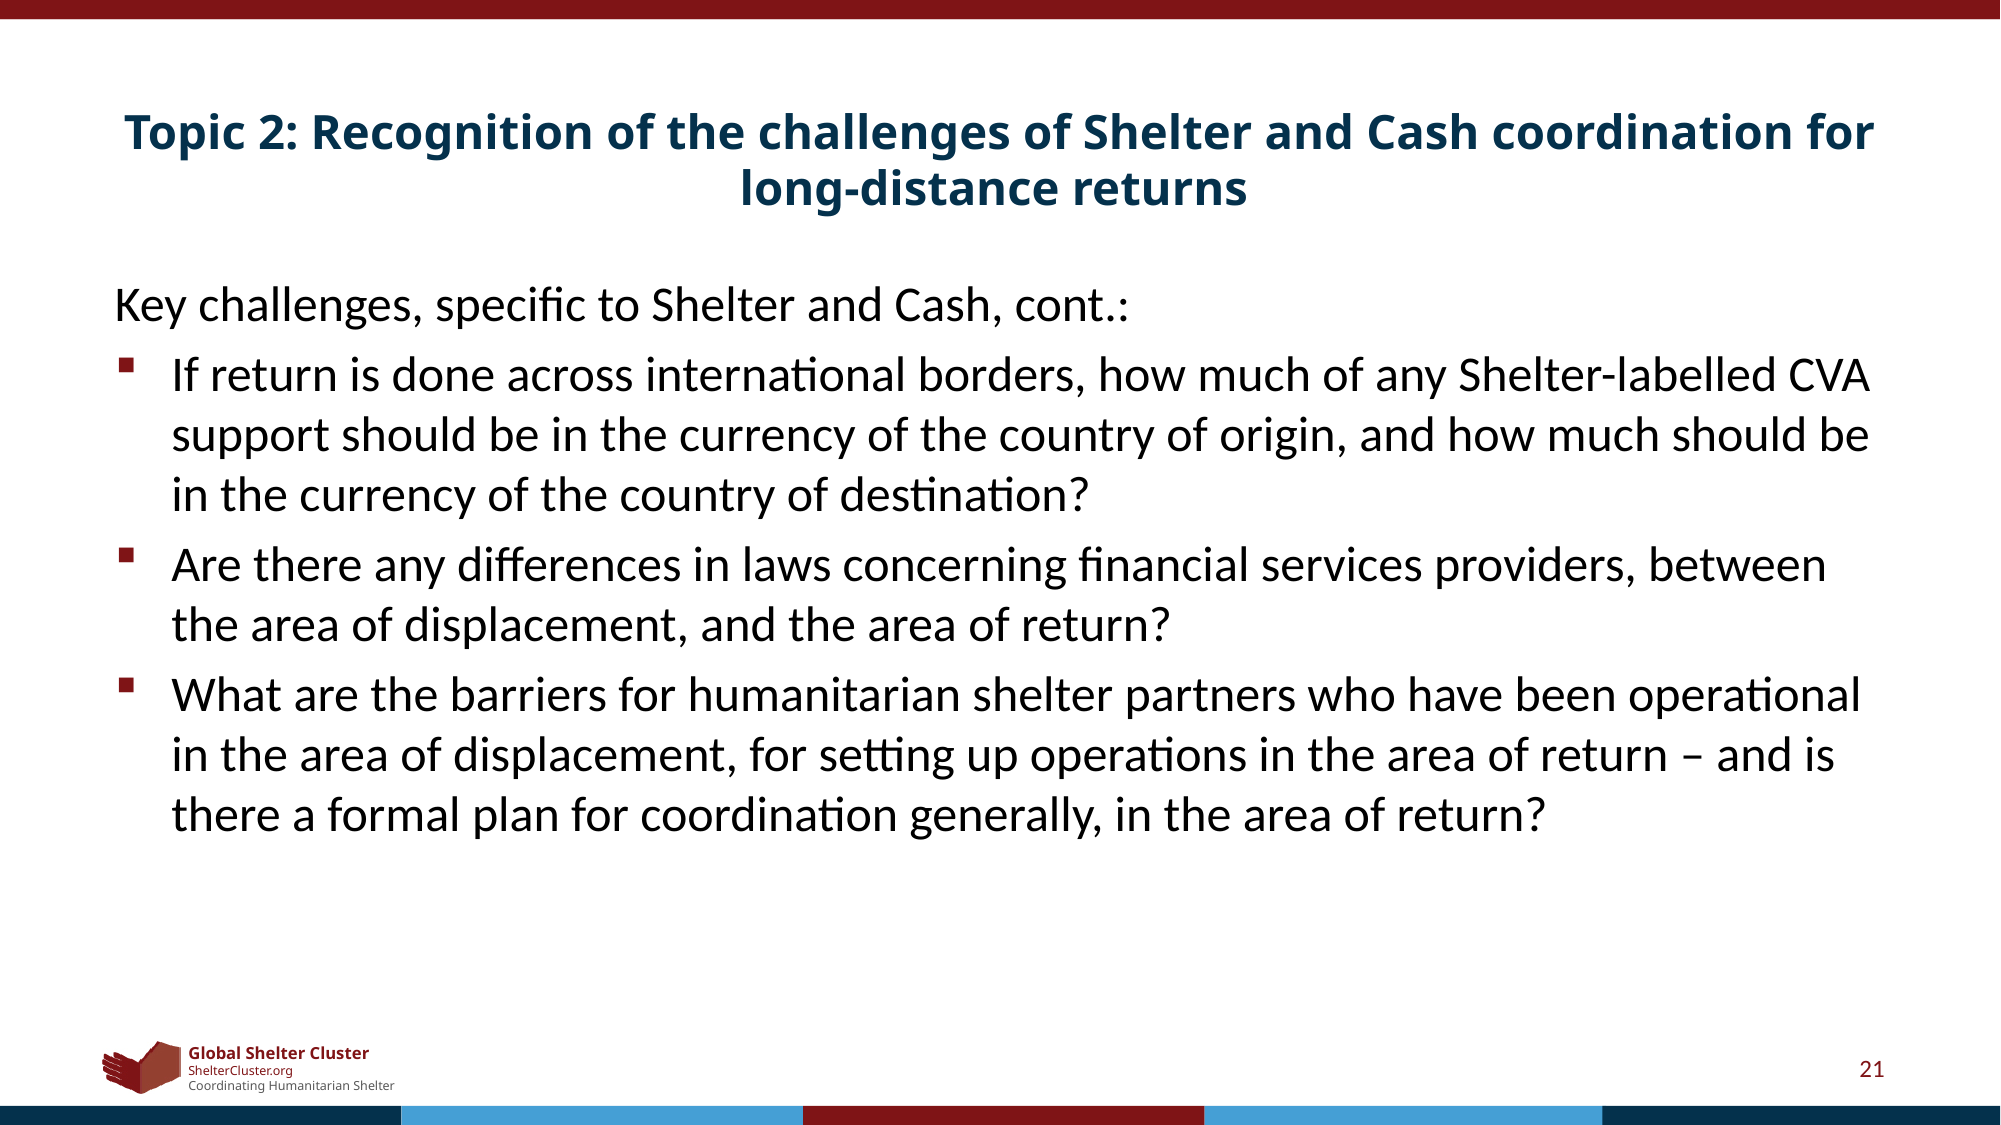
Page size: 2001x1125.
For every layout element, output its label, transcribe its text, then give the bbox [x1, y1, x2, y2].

list Key challenges, specific to Shelter and Cash, cont.: If return is done across international borders, how much of any Shelter-labelled CVA support should be in the currency of the country of origin, and how much should be in the currency of the country of destination? Are there any differences in laws concerning financial services providers, between the area of displacement, and the area of return? What are the barriers for humanitarian shelter partners who have been operational in the area of displacement, for setting up operations in the area of return – and is there a formal plan for coordination generally, in the area of return? [99, 264, 1900, 1007]
picture [102, 1041, 181, 1094]
slide_number 21 [1433, 1037, 1900, 1098]
title Topic 2: Recognition of the challenges of Shelter and Cash coordination for long-distance returns [99, 93, 1900, 264]
